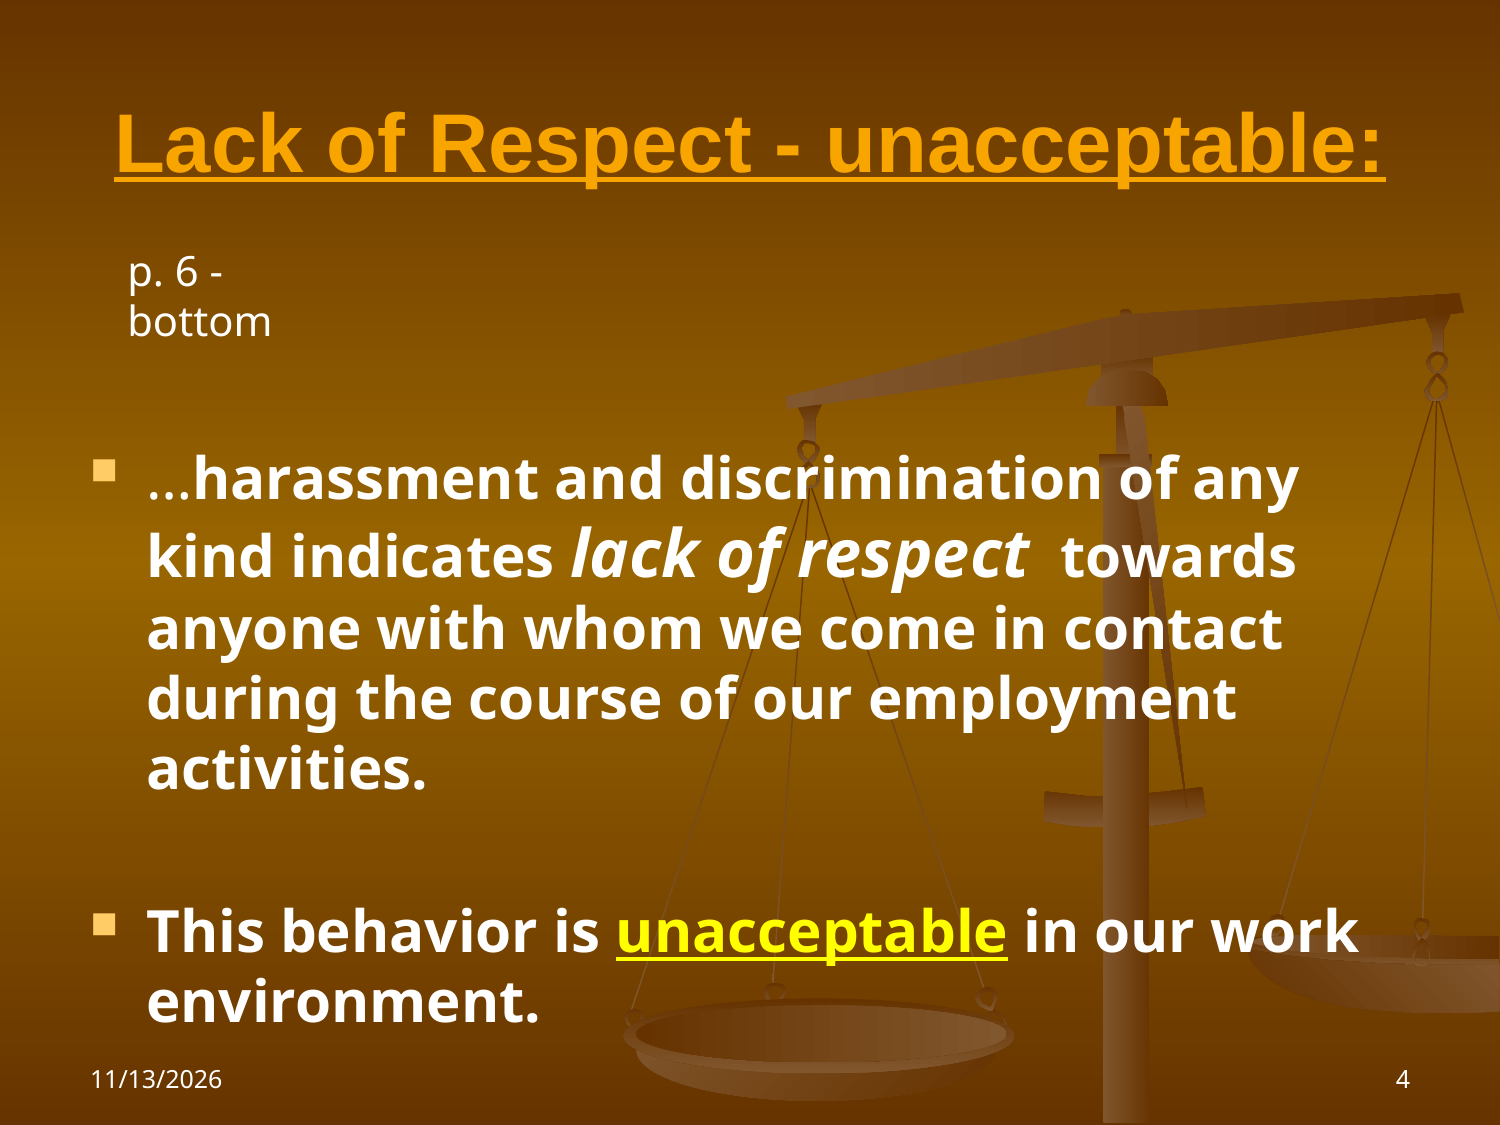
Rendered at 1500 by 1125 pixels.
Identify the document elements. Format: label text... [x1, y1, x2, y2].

text_box p. 6 - bottom [112, 237, 300, 353]
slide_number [74, 1029, 426, 1106]
list …harassment and discrimination of any kind indicates lack of respect towards anyone with whom we come in contact during the course of our employment activities. This behavior is unacceptable in our work environment. [74, 349, 1426, 1006]
title Lack of Respect - unacceptable: [74, 45, 1426, 234]
slide_number 4 [1074, 1029, 1426, 1106]
